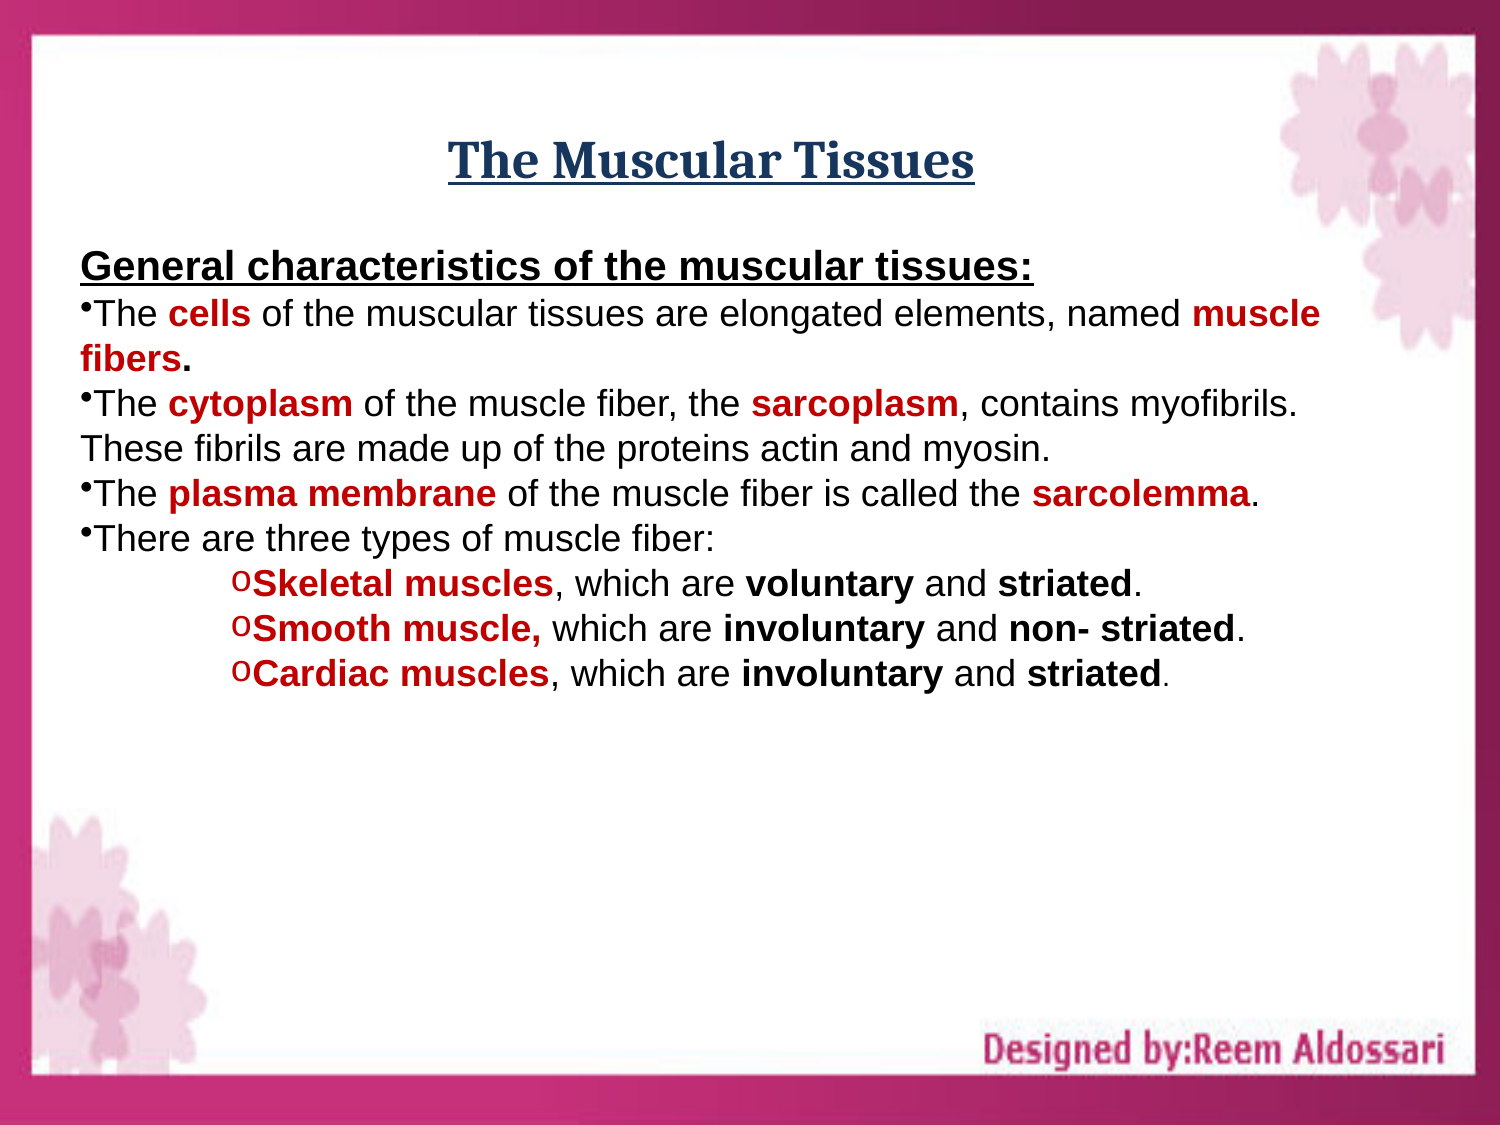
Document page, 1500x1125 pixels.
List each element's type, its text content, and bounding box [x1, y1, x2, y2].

text_box The Muscular Tissues General characteristics of the muscular tissues: The cells of the muscular tissues are elongated elements, named muscle fibers. The cytoplasm of the muscle fiber, the sarcoplasm, contains myofibrils. These fibrils are made up of the proteins actin and myosin. The plasma membrane of the muscle fiber is called the sarcolemma. There are three types of muscle fiber: Skeletal muscles, which are voluntary and striated. Smooth muscle, which are involuntary and non- striated. Cardiac muscles, which are involuntary and striated. [64, 116, 1359, 747]
picture [0, 0, 1500, 1125]
